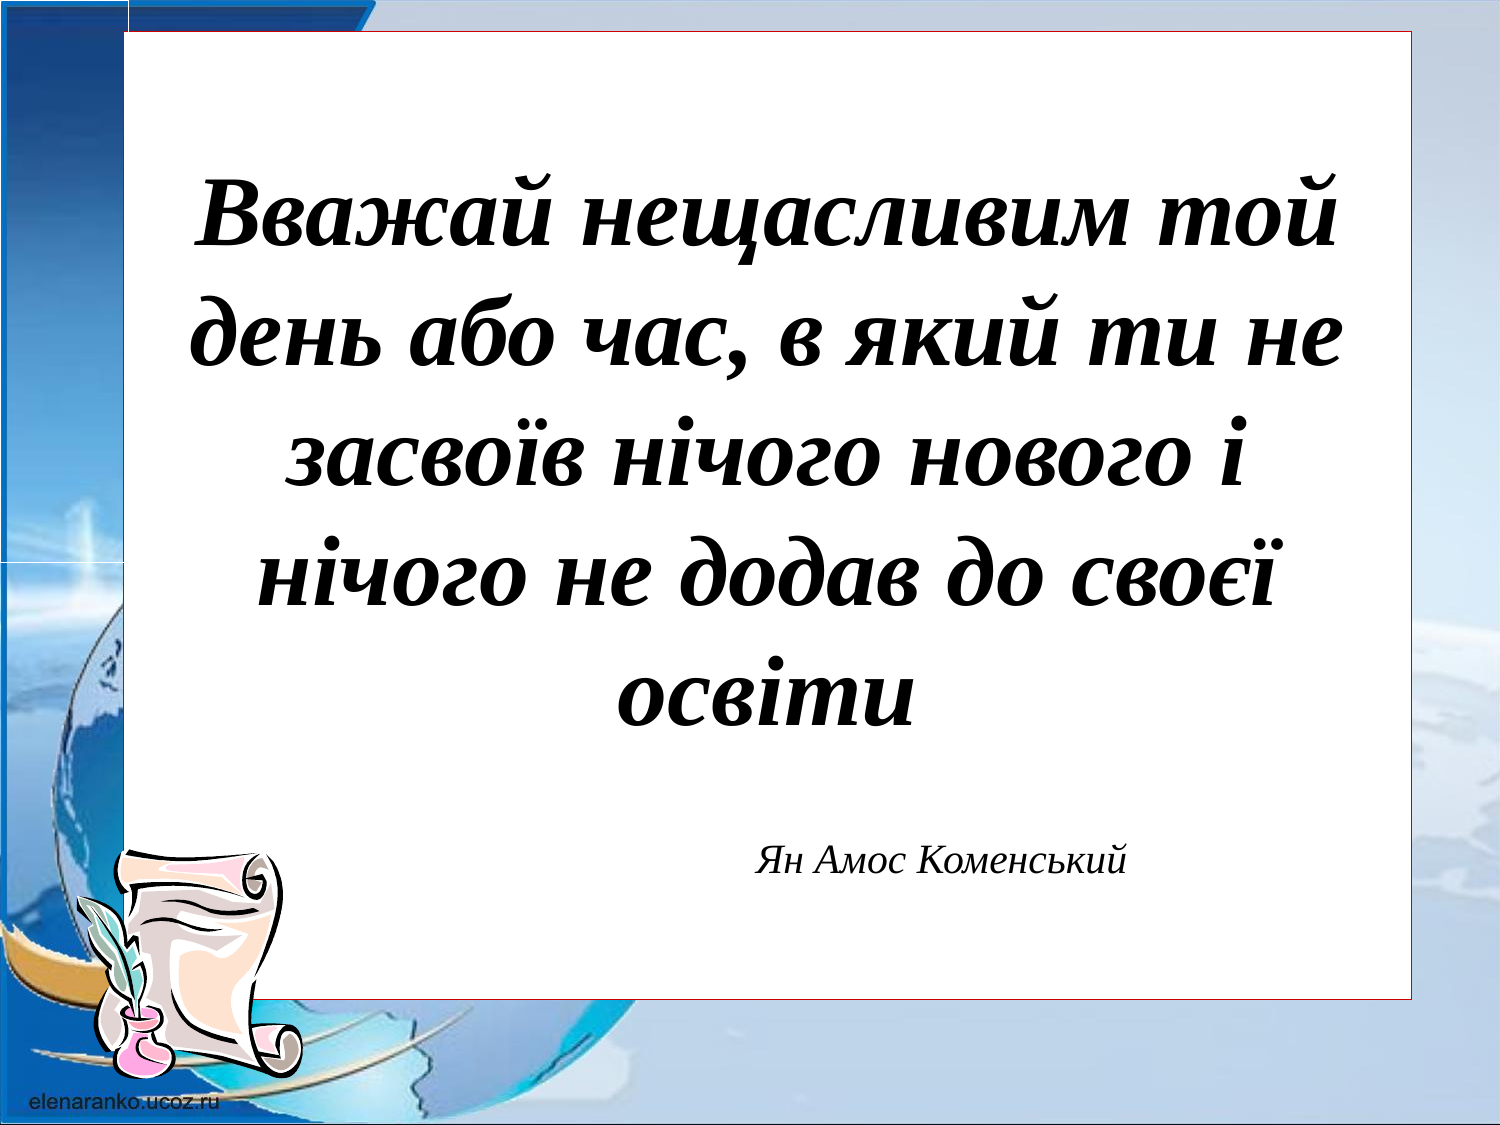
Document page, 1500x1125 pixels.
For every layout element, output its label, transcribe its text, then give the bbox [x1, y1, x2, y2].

text_box [0, 0, 129, 563]
title Вважай нещасливим той день або час, в який ти не засвоїв нічого нового і нічого не додав до своєї освіти Ян Амос Коменський [123, 31, 1371, 1000]
text_box [1371, 562, 1500, 1125]
picture [129, 0, 1371, 31]
picture [0, 563, 1371, 1125]
text_box [1371, 0, 1500, 562]
